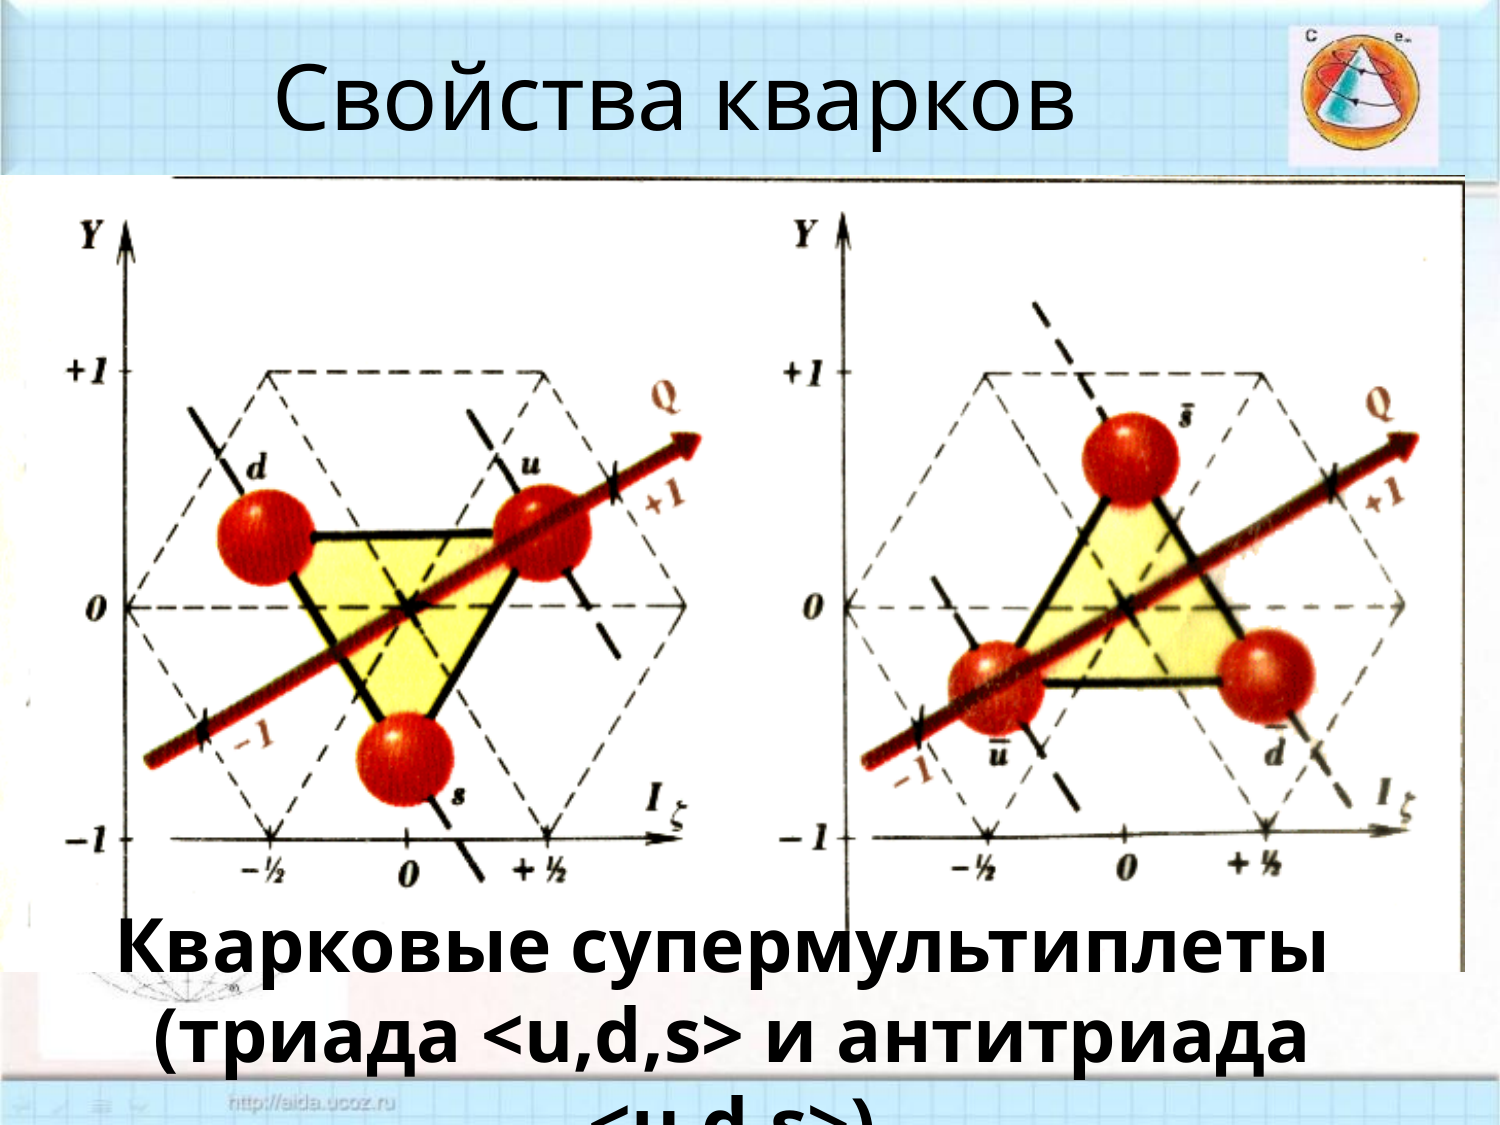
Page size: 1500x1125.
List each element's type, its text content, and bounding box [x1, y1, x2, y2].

title Свойства кварков [0, 0, 1350, 174]
text_box Кварковые супермультиплеты (триада <u,d,s> и антитриада <u,d,s>) [0, 979, 1465, 1125]
picture [1350, 0, 1500, 1125]
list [0, 175, 1466, 973]
